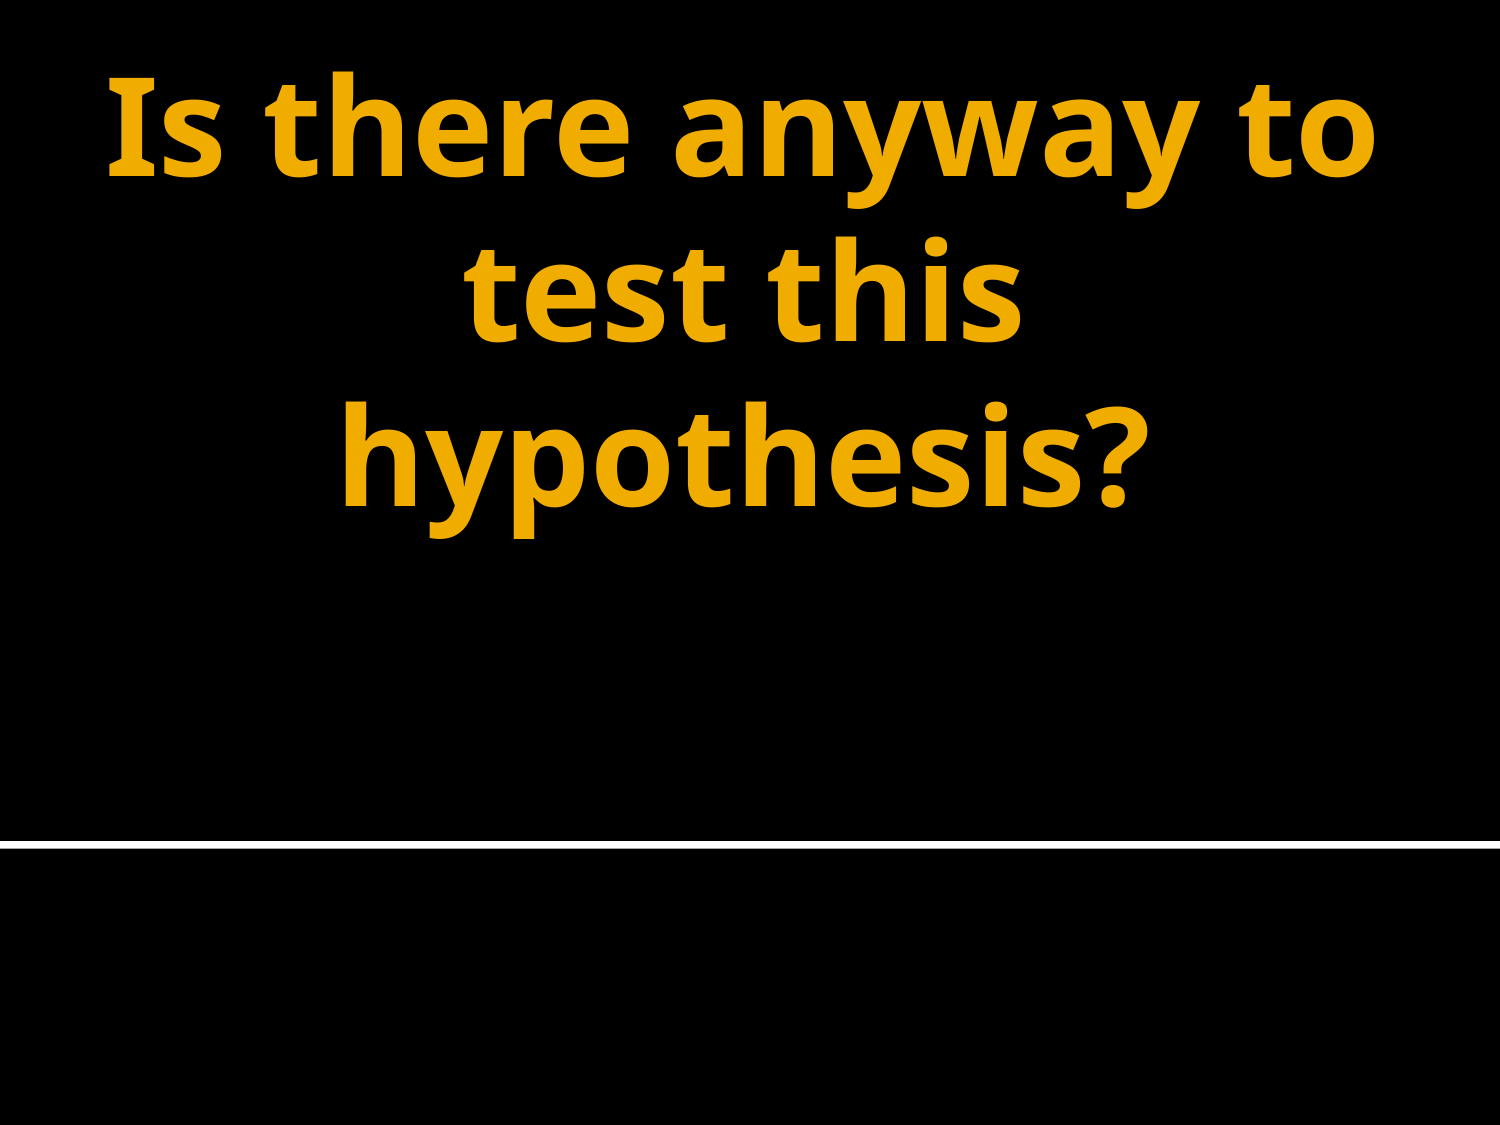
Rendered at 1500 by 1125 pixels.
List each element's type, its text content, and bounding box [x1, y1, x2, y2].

subtitle Is there anyway to test this hypothesis? [75, 287, 1400, 534]
